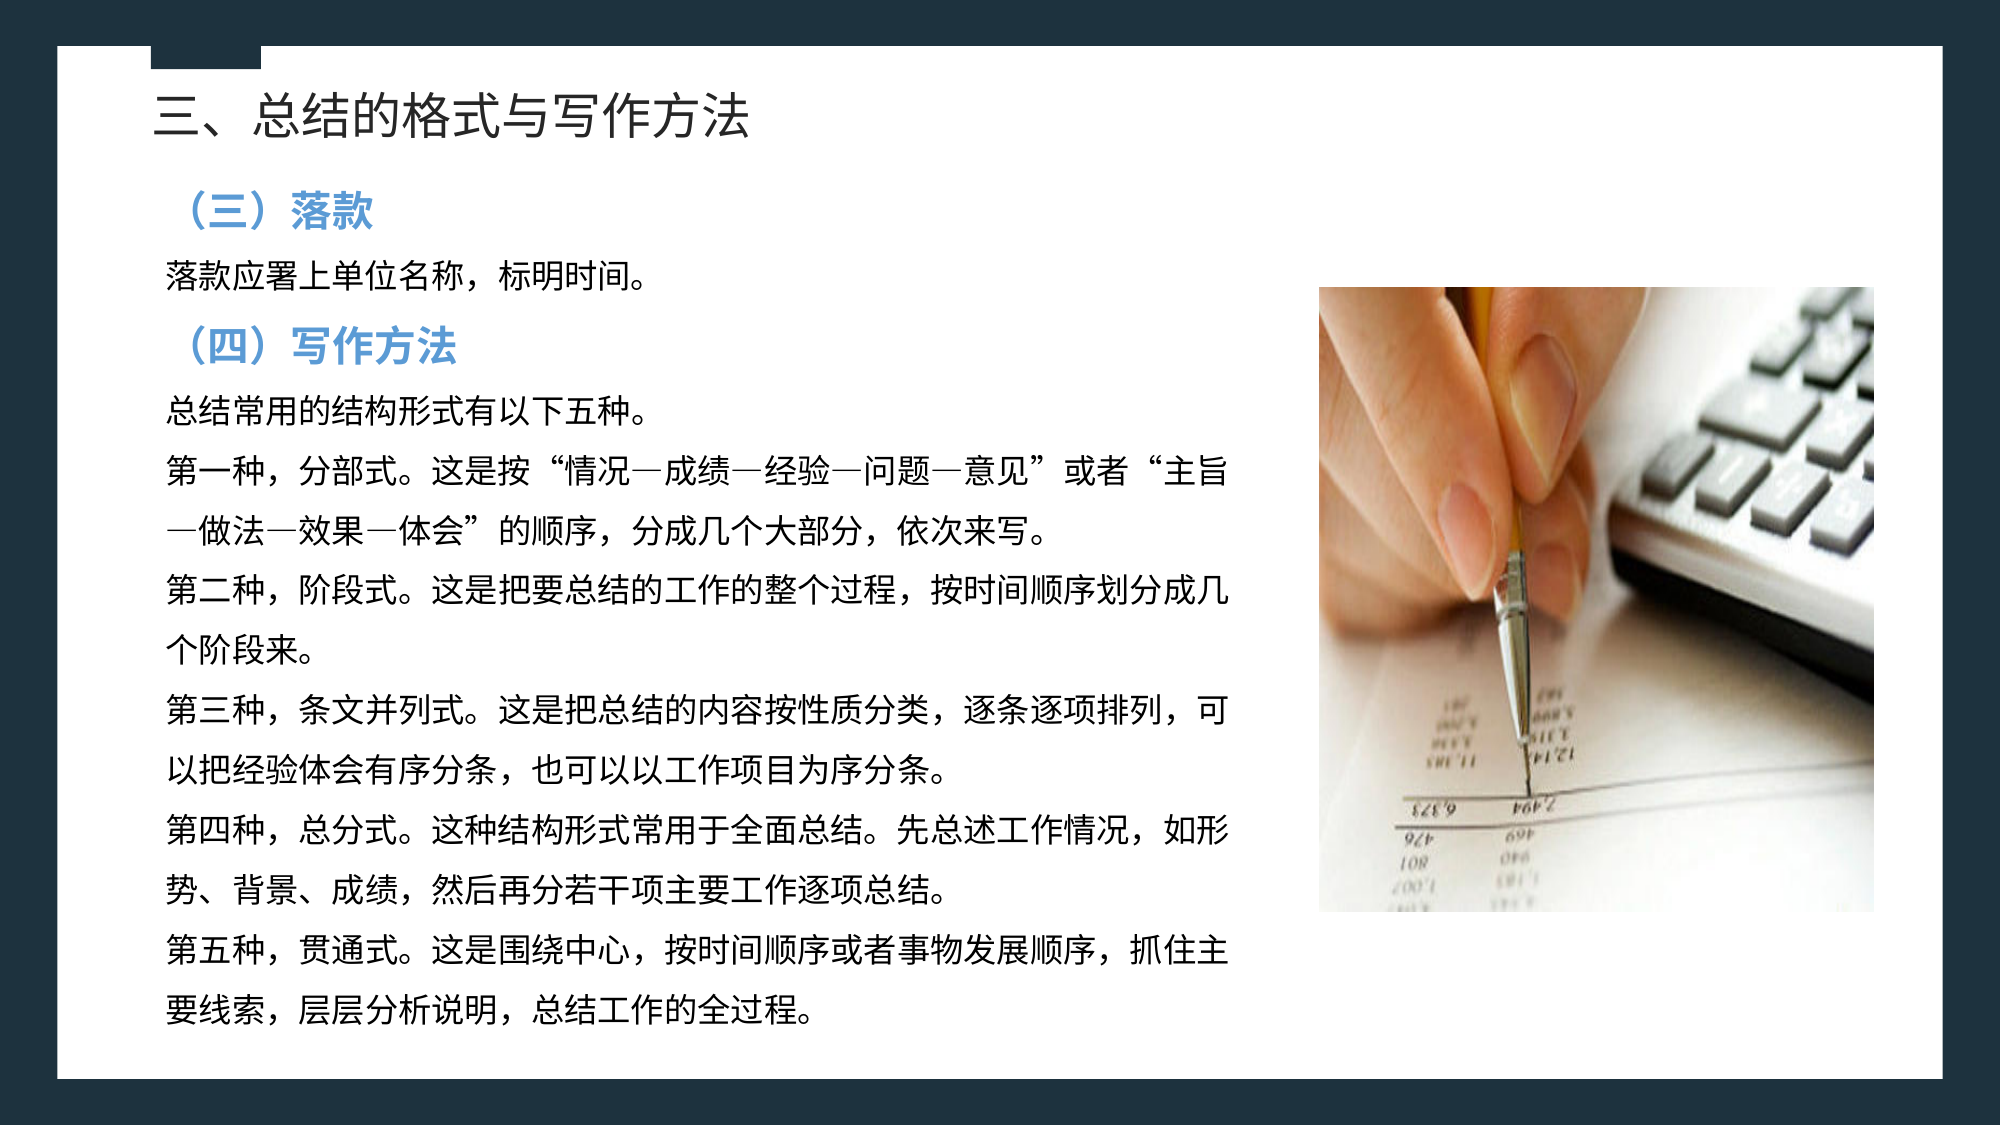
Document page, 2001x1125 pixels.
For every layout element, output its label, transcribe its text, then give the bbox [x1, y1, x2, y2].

picture [1319, 287, 1874, 913]
text_box （三）落款 落款应署上单位名称，标明时间。 （四）写作方法 总结常用的结构形式有以下五种。 第一种，分部式。这是按“情况—成绩—经验—问题—意见”或者“主旨—做法—效果—体会”的顺序，分成几个大部分，依次来写。 第二种，阶段式。这是把要总结的工作的整个过程，按时间顺序划分成几个阶段来。 第三种，条文并列式。这是把总结的内容按性质分类，逐条逐项排列，可以把经验体会有序分条，也可以以工作项目为序分条。 第四种，总分式。这种结构形式常用于全面总结。先总述工作情况，如形势、背景、成绩，然后再分若干项主要工作逐项总结。 第五种，贯通式。这是围绕中心，按时间顺序或者事物发展顺序，抓住主要线索，层层分析说明，总结工作的全过程。 [150, 152, 1261, 1037]
text_box 三、总结的格式与写作方法 [150, 77, 811, 152]
